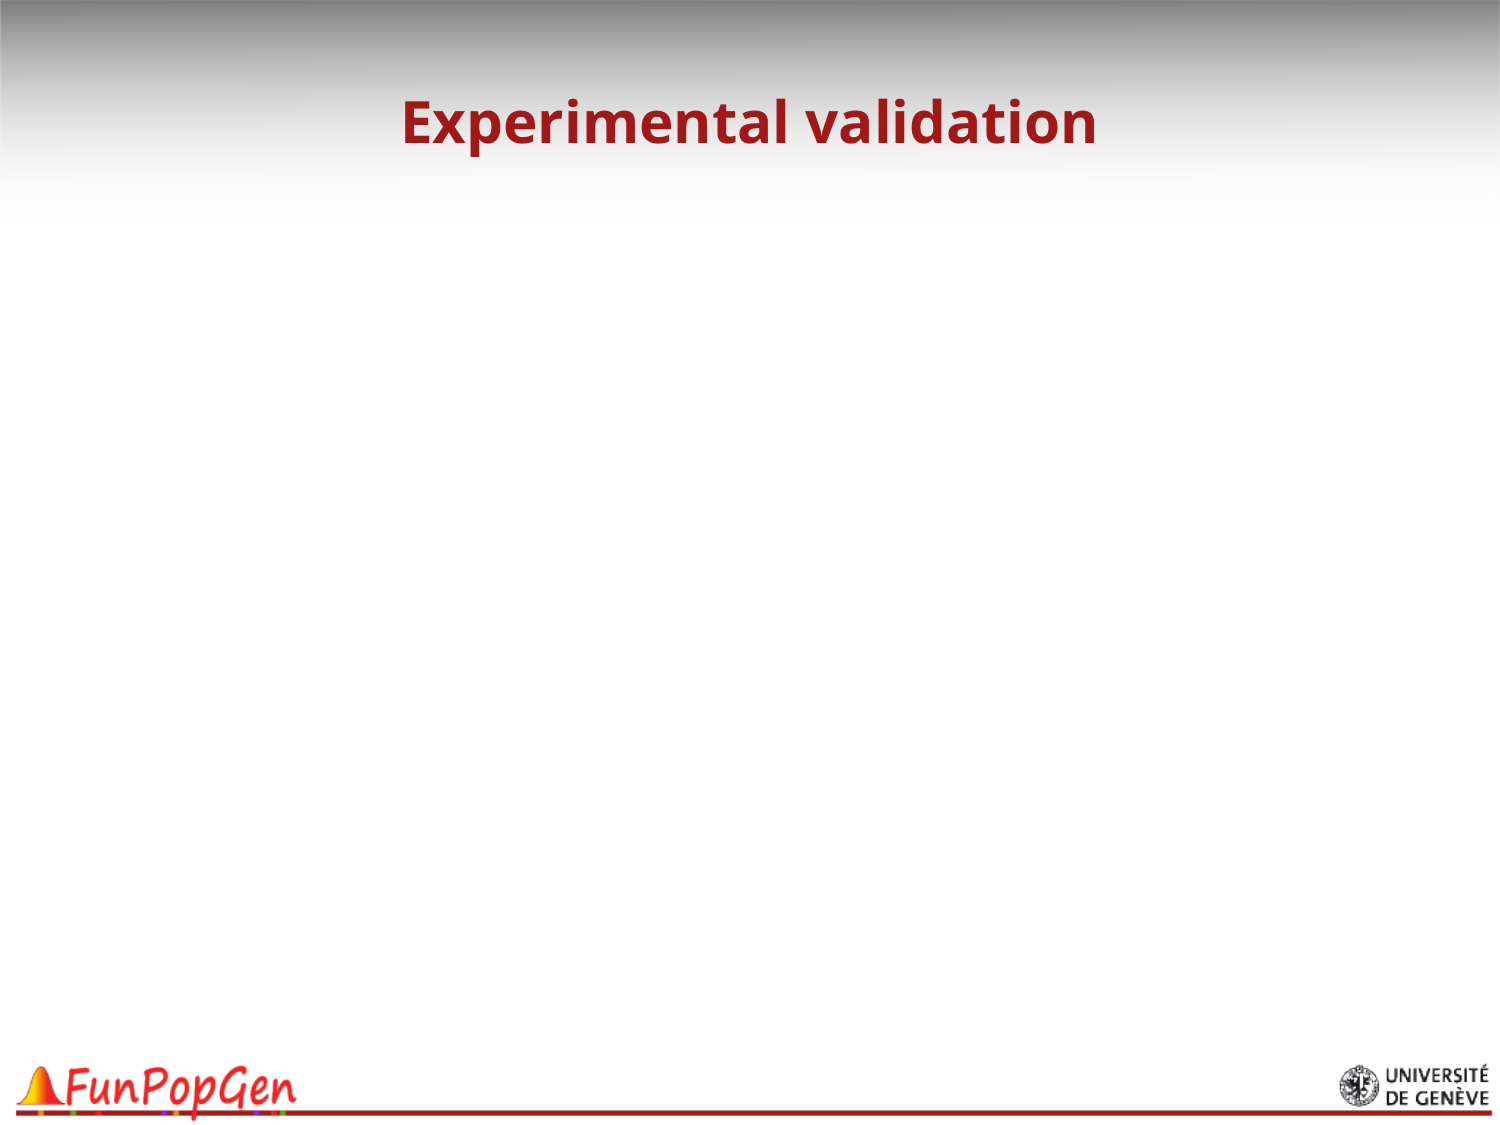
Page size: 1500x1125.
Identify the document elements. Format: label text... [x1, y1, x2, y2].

picture [0, 0, 1500, 1125]
title Experimental validation [90, 17, 1410, 163]
